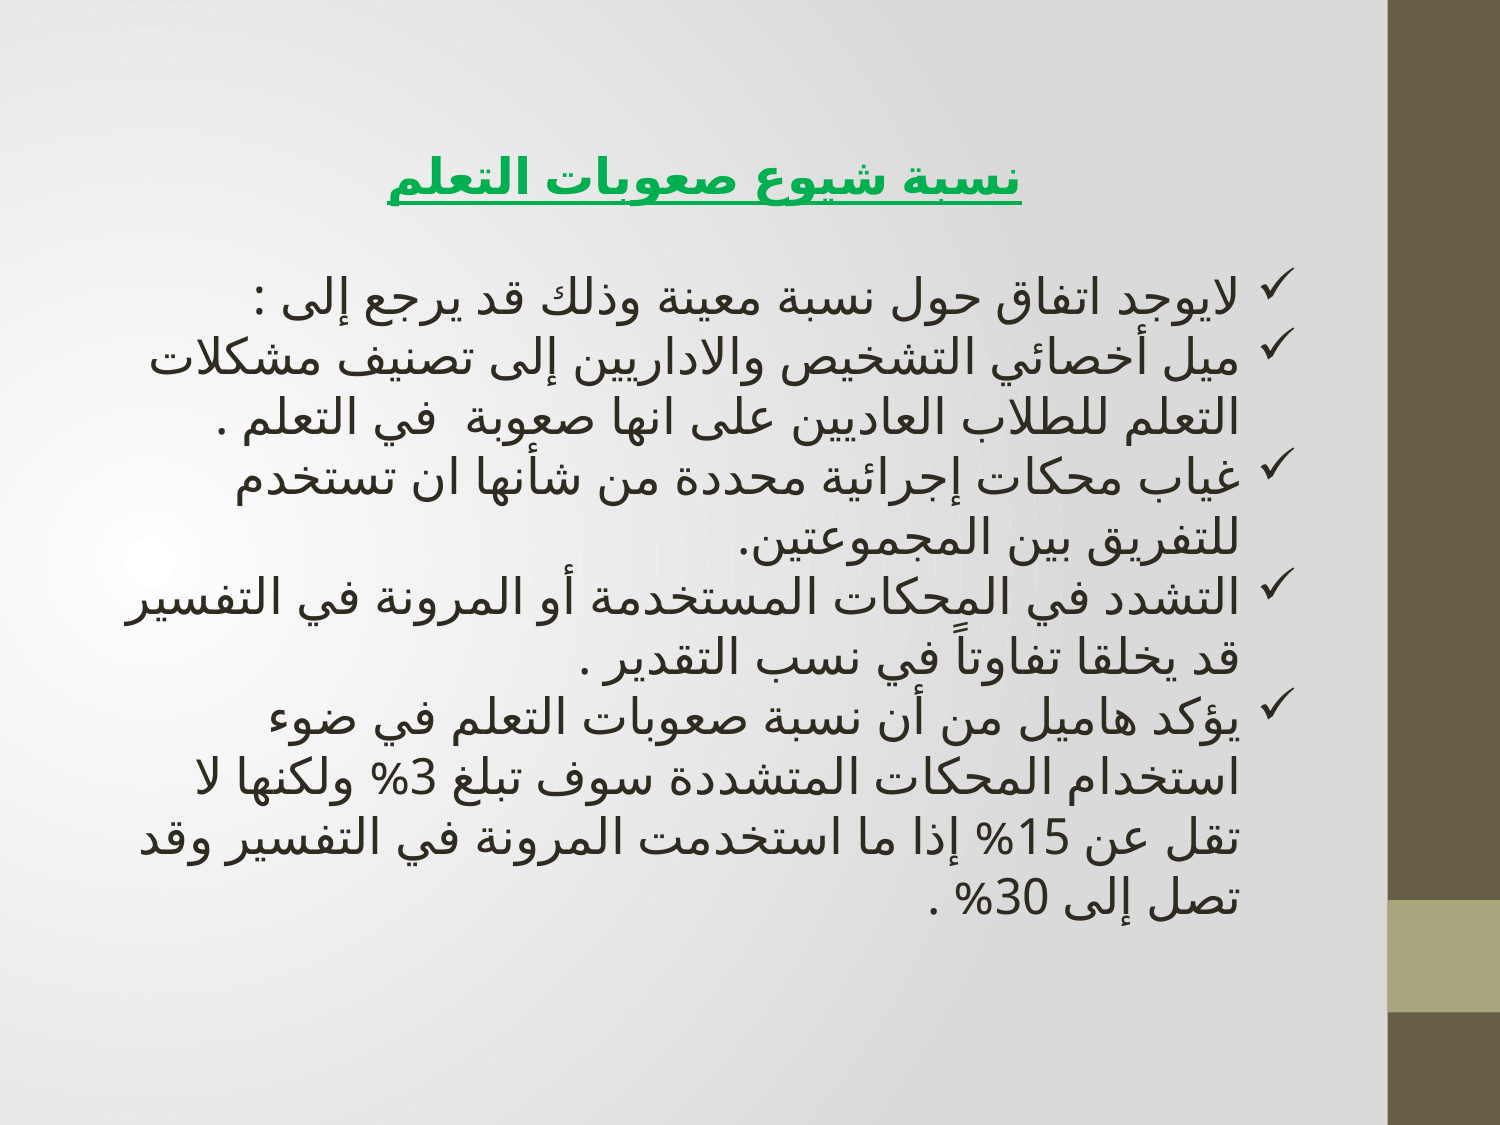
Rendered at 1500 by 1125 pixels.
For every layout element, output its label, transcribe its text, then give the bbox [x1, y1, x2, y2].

text_box نسبة شيوع صعوبات التعلم لايوجد اتفاق حول نسبة معينة وذلك قد يرجع إلى : ميل أخصائي التشخيص والاداريين إلى تصنيف مشكلات التعلم للطلاب العاديين على انها صعوبة في التعلم . غياب محكات إجرائية محددة من شأنها ان تستخدم للتفريق بين المجموعتين. التشدد في المحكات المستخدمة أو المرونة في التفسير قد يخلقا تفاوتاً في نسب التقدير . يؤكد هاميل من أن نسبة صعوبات التعلم في ضوء استخدام المحكات المتشددة سوف تبلغ 3% ولكنها لا تقل عن 15% إذا ما استخدمت المرونة في التفسير وقد تصل إلى 30% . [96, 137, 1313, 992]
